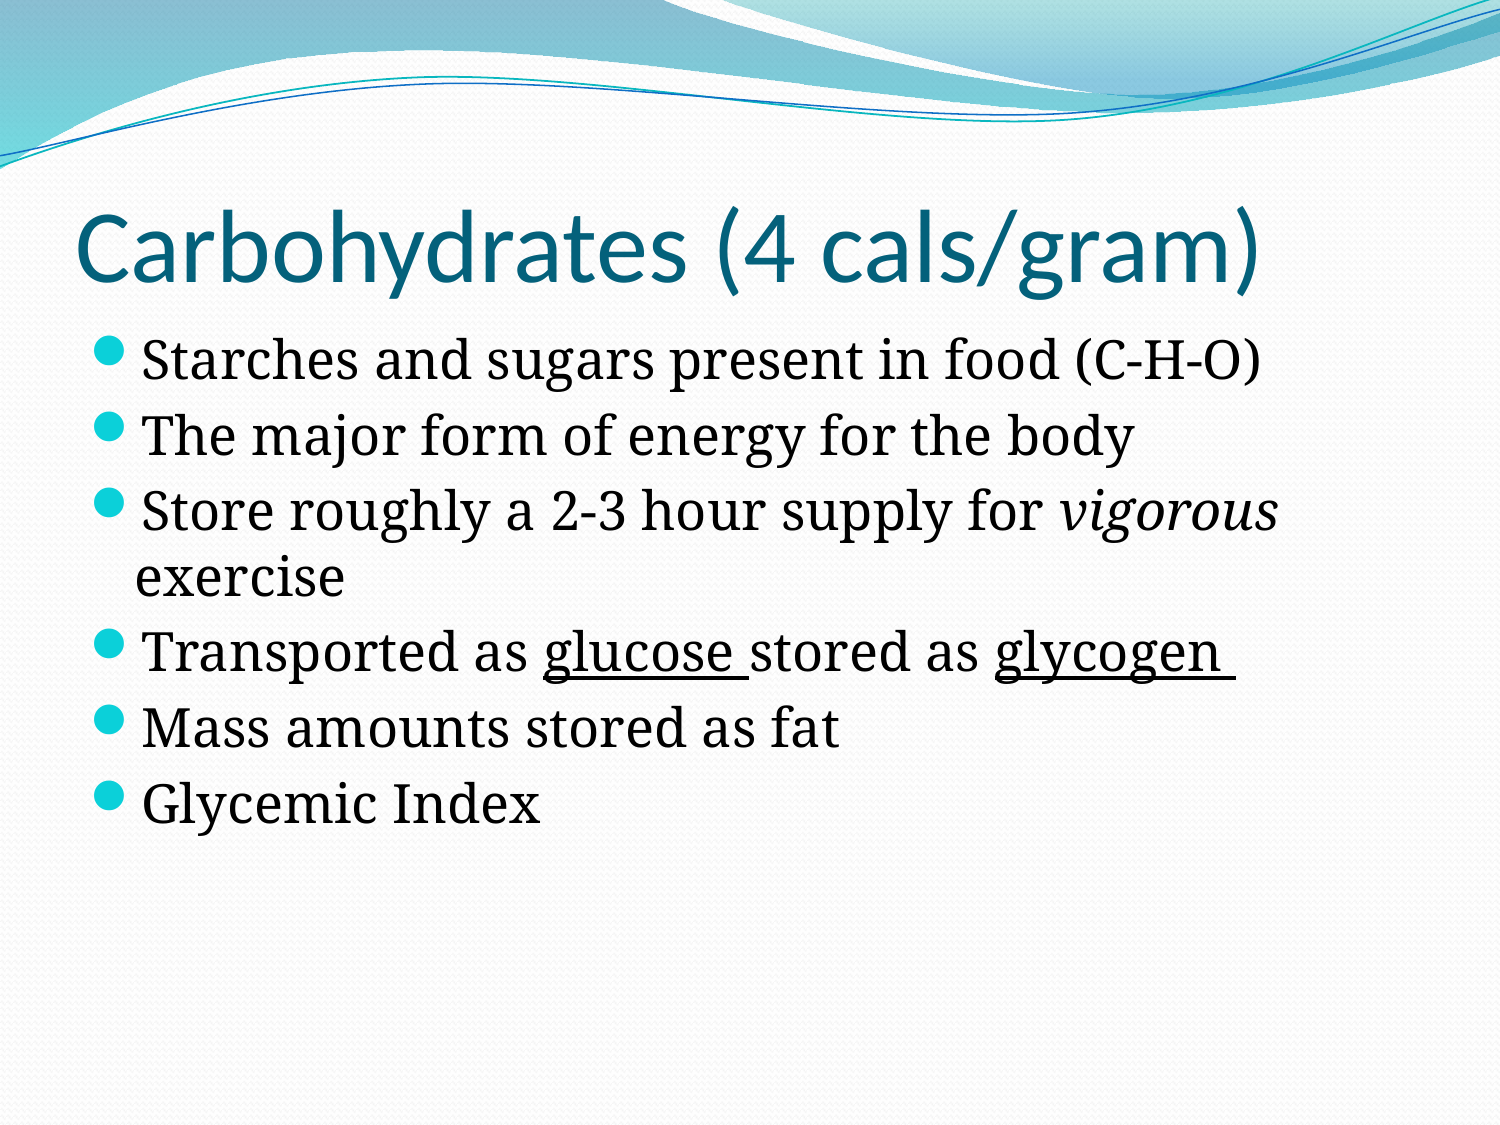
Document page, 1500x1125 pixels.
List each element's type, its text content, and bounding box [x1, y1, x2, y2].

title Carbohydrates (4 cals/gram) [75, 115, 1425, 303]
list Starches and sugars present in food (C-H-O) The major form of energy for the body Store roughly a 2-3 hour supply for vigorous exercise Transported as glucose stored as glycogen Mass amounts stored as fat Glycemic Index [75, 317, 1425, 1038]
